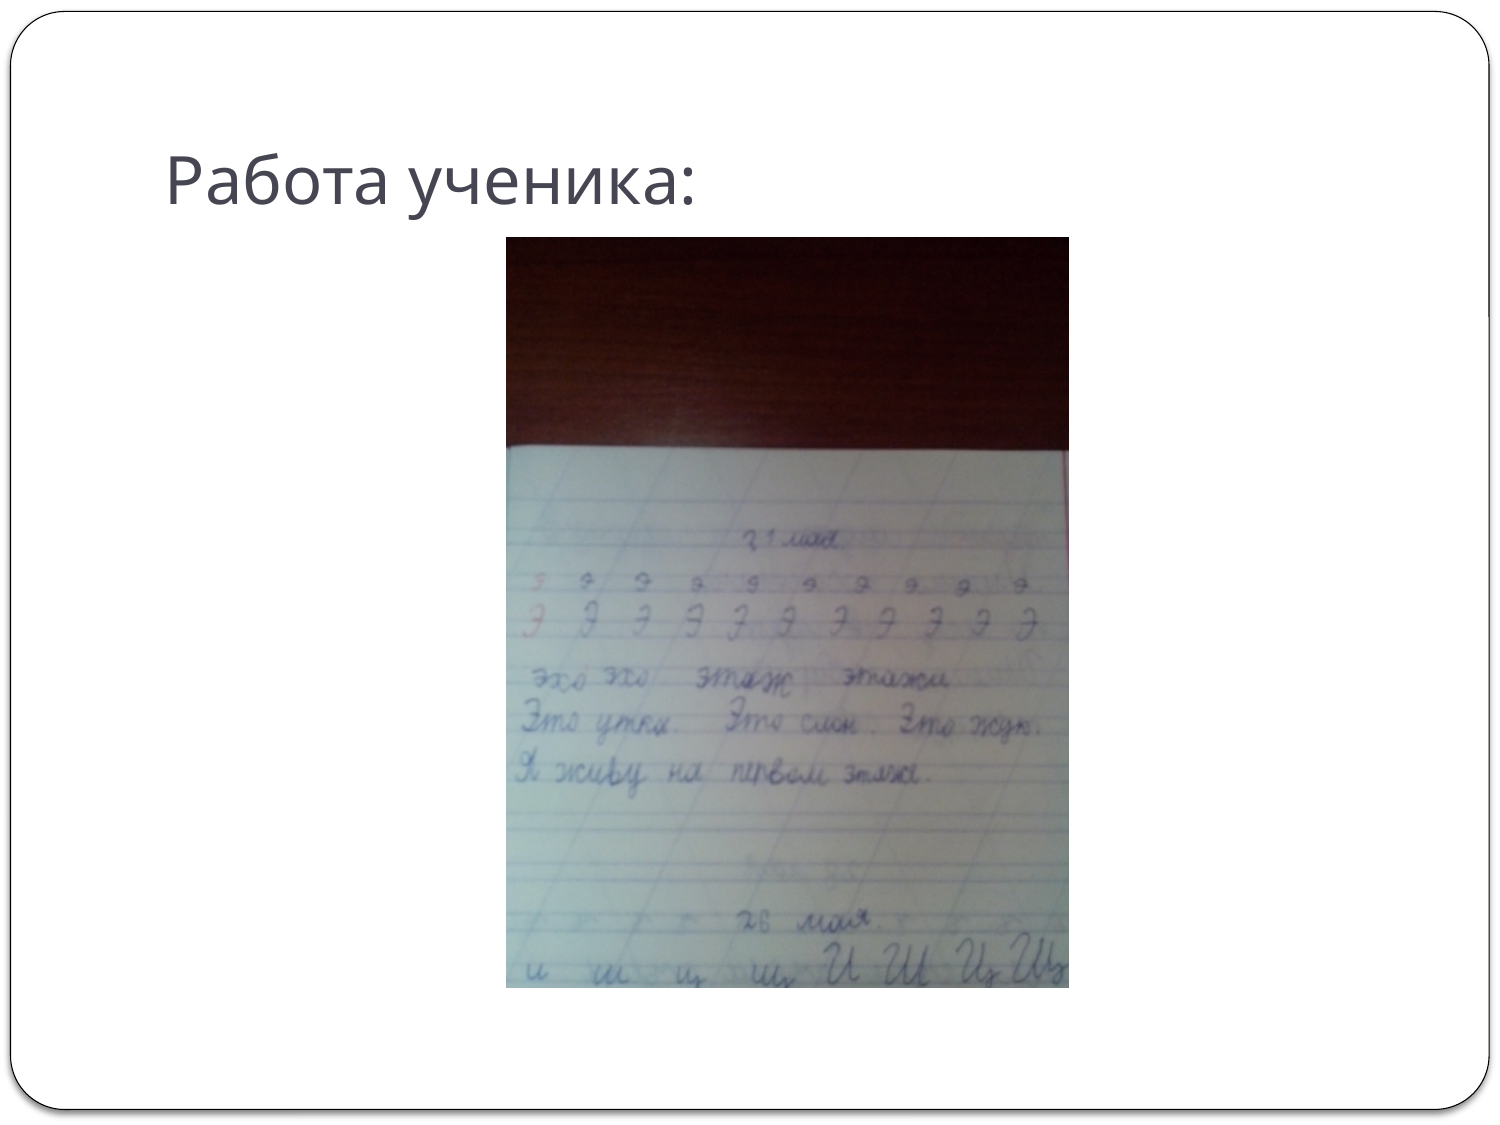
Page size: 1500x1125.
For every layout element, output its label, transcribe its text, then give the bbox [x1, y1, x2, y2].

title Работа ученика: [150, 45, 1425, 233]
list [506, 237, 1069, 988]
